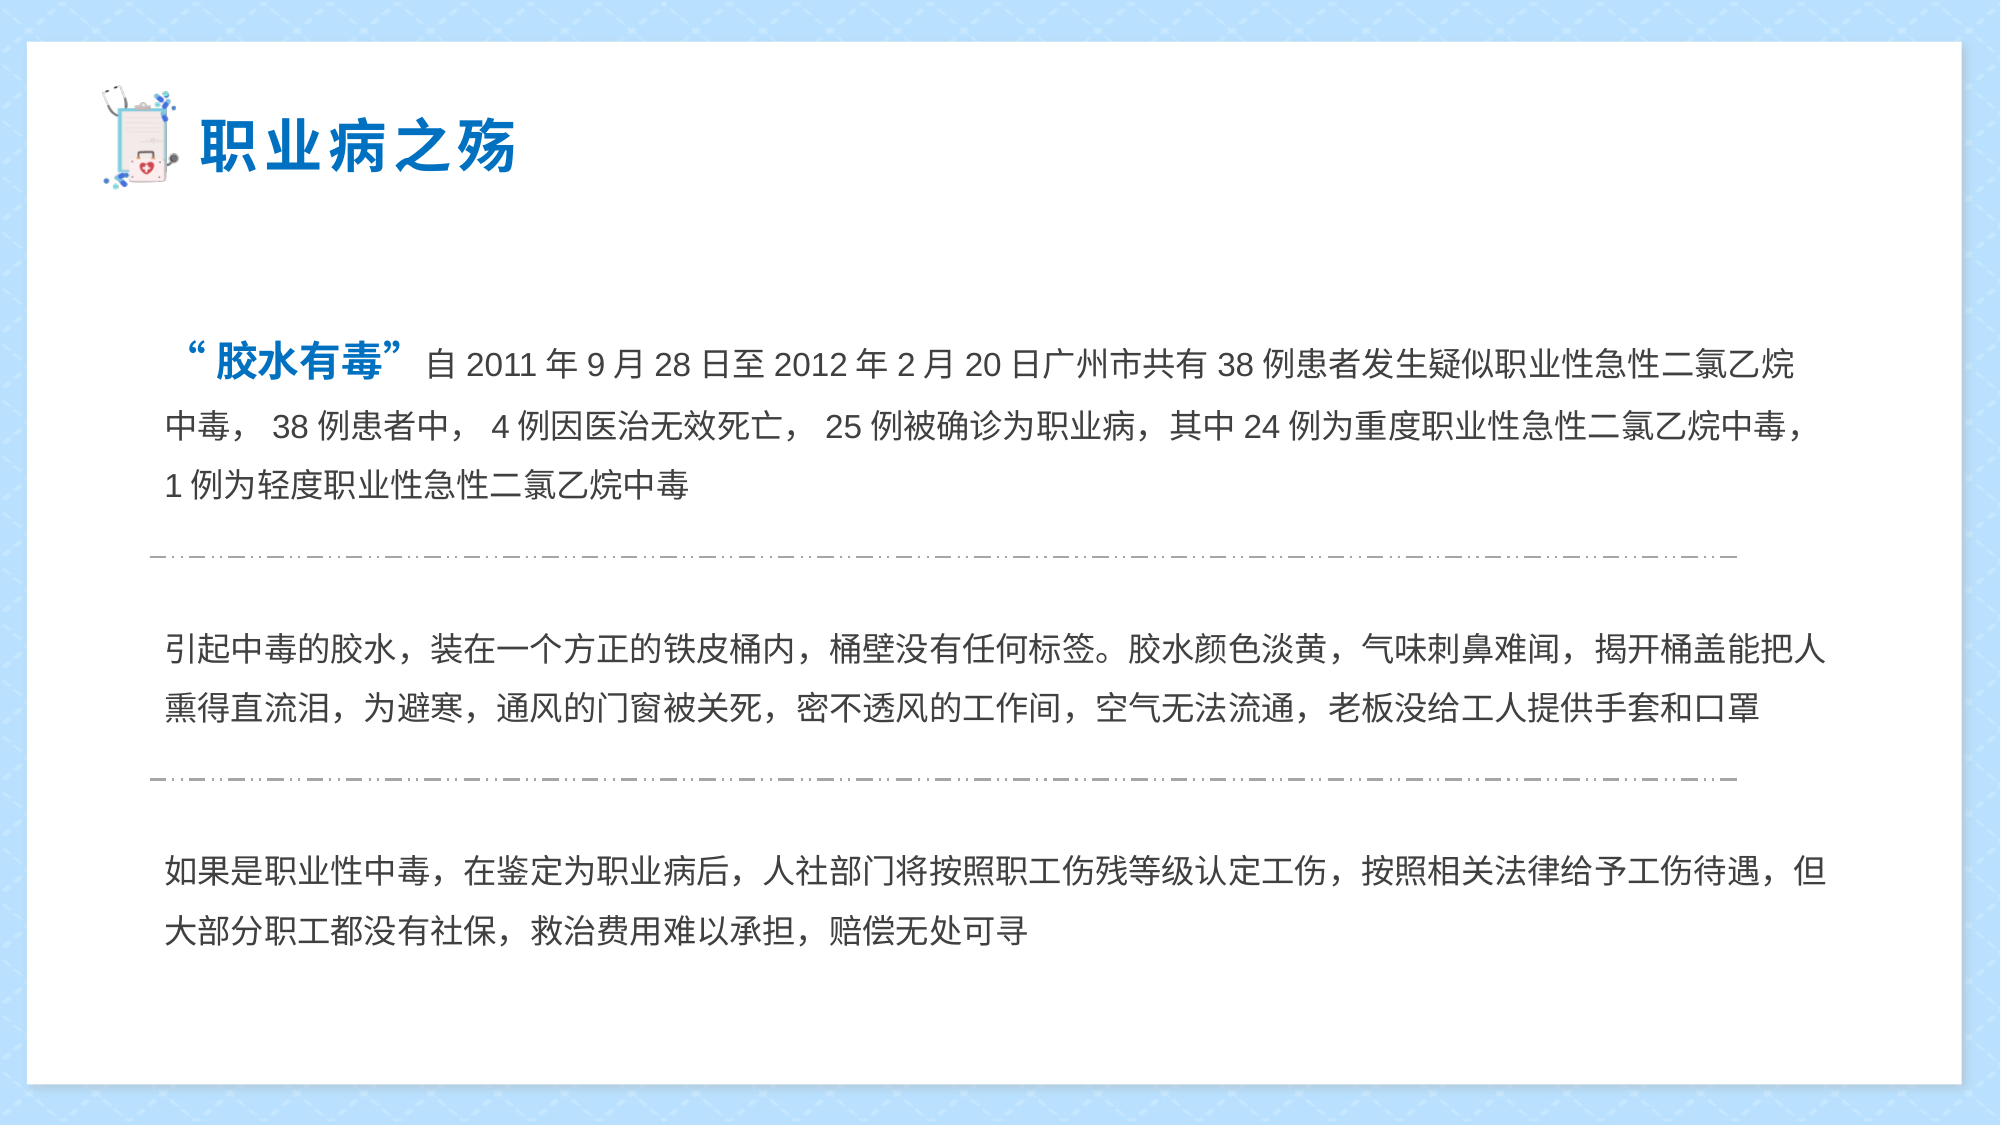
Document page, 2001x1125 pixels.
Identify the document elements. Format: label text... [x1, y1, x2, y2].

picture [0, 0, 2000, 1125]
text_box 如果是职业性中毒，在鉴定为职业病后，人社部门将按照职工伤残等级认定工伤，按照相关法律给予工伤待遇，但大部分职工都没有社保，救治费用难以承担，赔偿无处可寻 [149, 822, 1857, 957]
text_box “胶水有毒”自2011年9月28日至2012年2月20日广州市共有38例患者发生疑似职业性急性二氯乙烷中毒，38例患者中，4例因医治无效死亡，25例被确诊为职业病，其中24例为重度职业性急性二氯乙烷中毒，1例为轻度职业性急性二氯乙烷中毒 [149, 302, 1841, 512]
text_box 引起中毒的胶水，装在一个方正的铁皮桶内，桶壁没有任何标签。胶水颜色淡黄，气味刺鼻难闻，揭开桶盖能把人熏得直流泪，为避寒，通风的门窗被关死，密不透风的工作间，空气无法流通，老板没给工人提供手套和口罩 [149, 600, 1873, 735]
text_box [76, 78, 595, 206]
